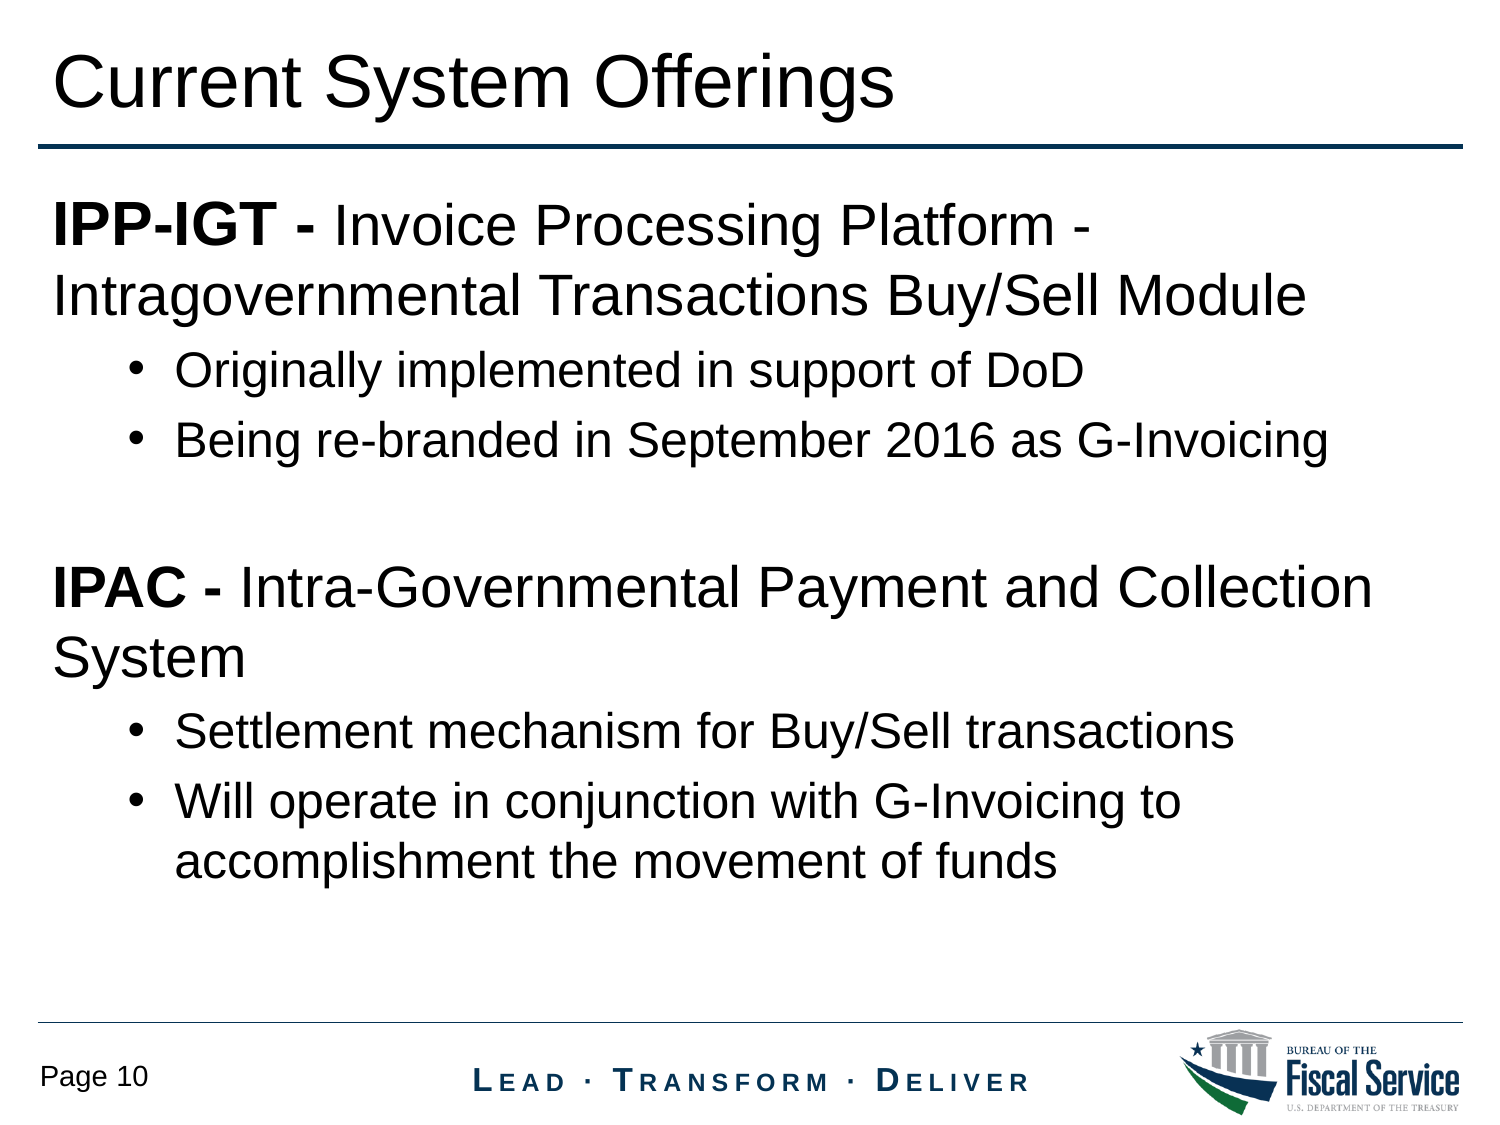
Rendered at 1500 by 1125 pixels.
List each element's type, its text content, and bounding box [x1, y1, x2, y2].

list Current System Offerings [37, 24, 1463, 138]
picture [1175, 1026, 1463, 1118]
list IPP-IGT - Invoice Processing Platform - Intragovernmental Transactions Buy/Sell Module Originally implemented in support of DoD Being re-branded in September 2016 as G-Invoicing IPAC - Intra-Governmental Payment and Collection System Settlement mechanism for Buy/Sell transactions Will operate in conjunction with G-Invoicing to accomplishment the movement of funds [37, 174, 1463, 1013]
